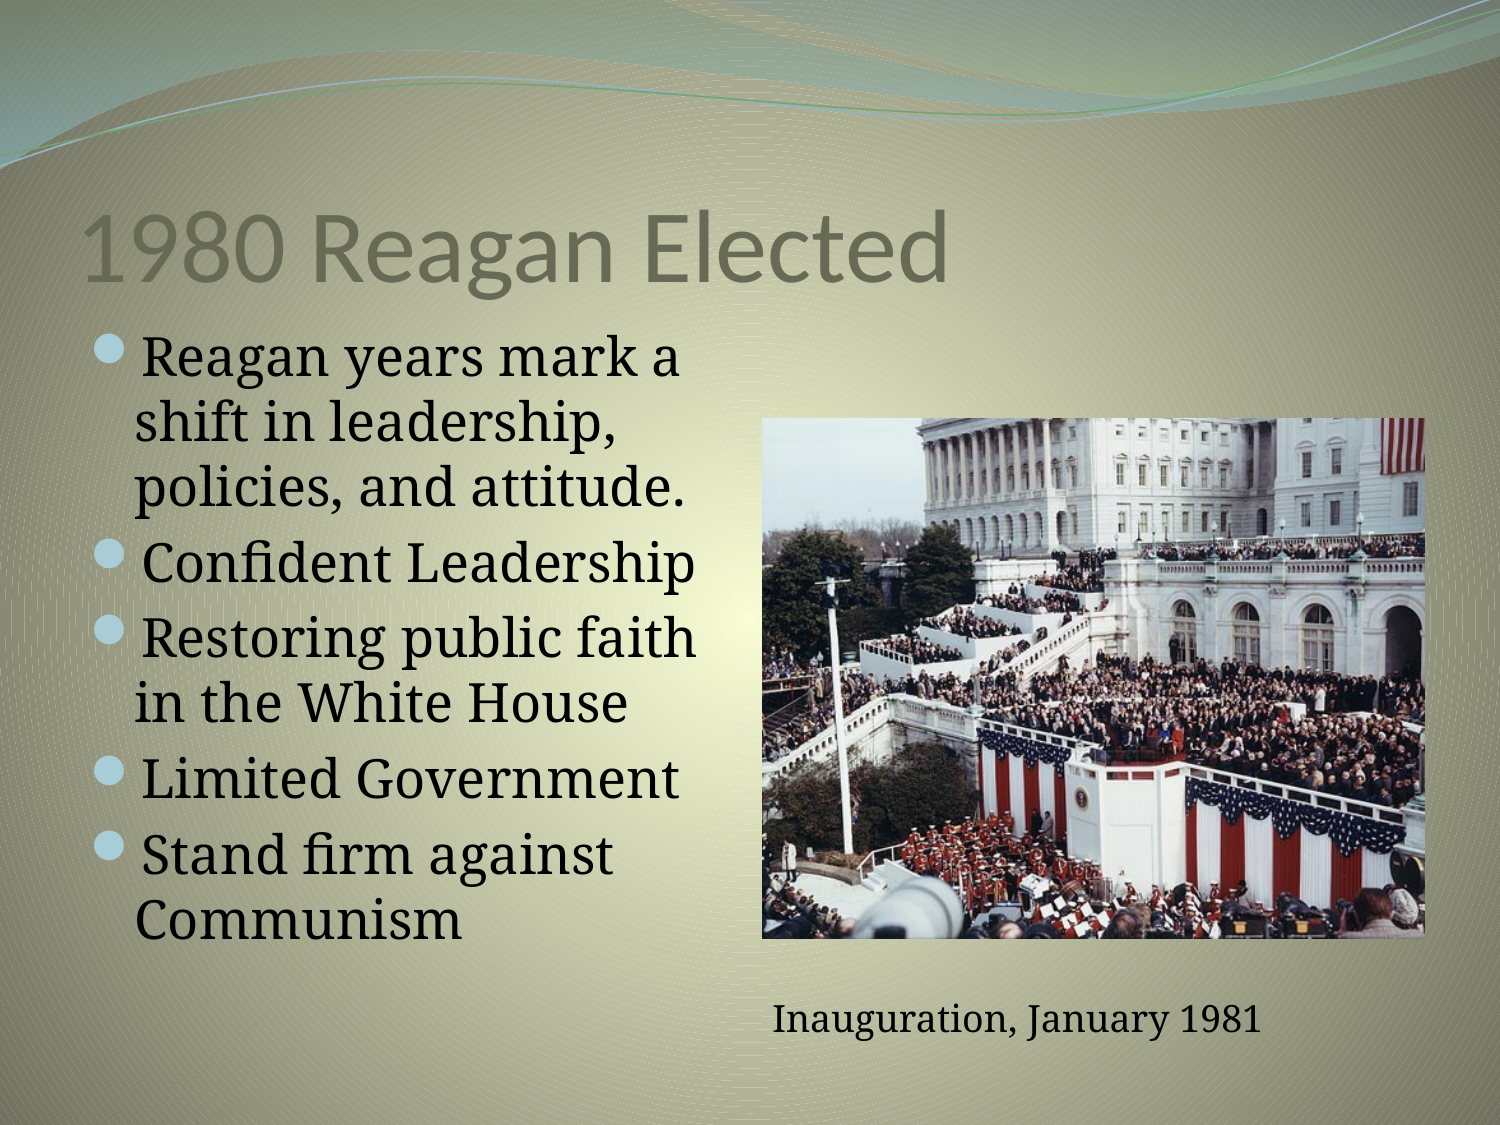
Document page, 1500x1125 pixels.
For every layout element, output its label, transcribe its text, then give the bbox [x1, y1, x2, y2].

list Reagan years mark a shift in leadership, policies, and attitude. Confident Leadership Restoring public faith in the White House Limited Government Stand firm against Communism [75, 314, 738, 1043]
text_box Inauguration, January 1981 [757, 987, 1279, 1048]
title 1980 Reagan Elected [75, 115, 1425, 303]
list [762, 418, 1426, 939]
